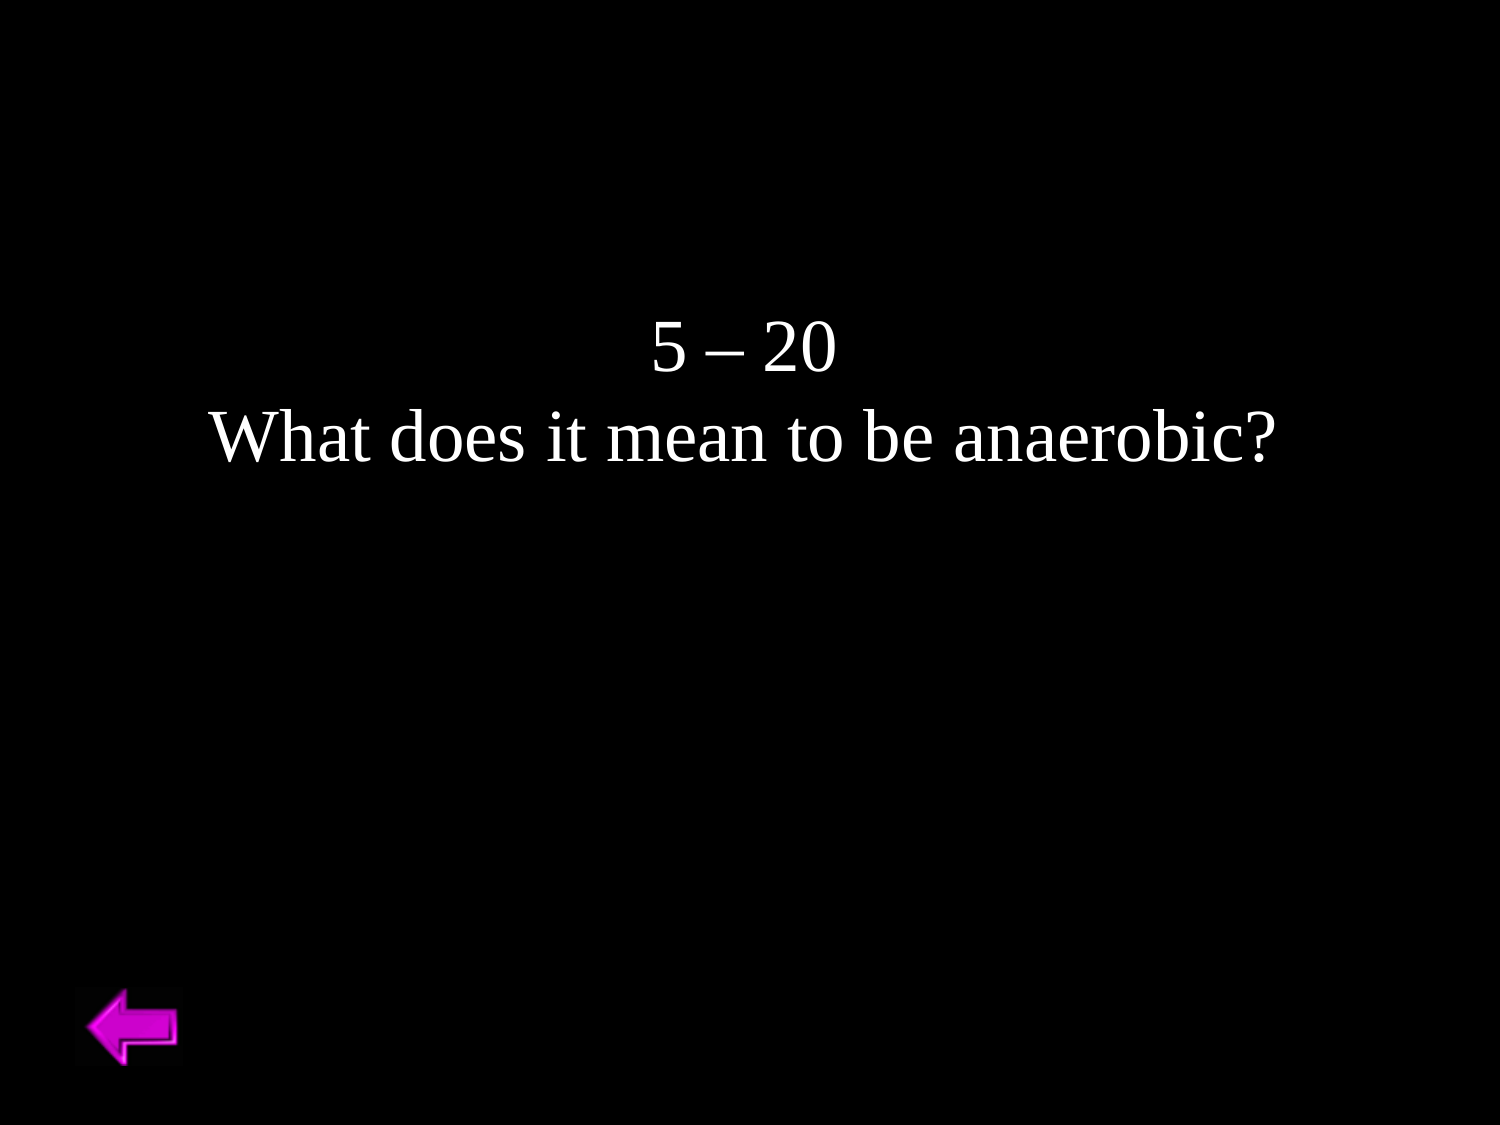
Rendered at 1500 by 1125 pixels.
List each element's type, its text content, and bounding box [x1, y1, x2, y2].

text_box 5 – 20 What does it mean to be anaerobic? [12, 289, 1475, 484]
picture [74, 987, 183, 1066]
